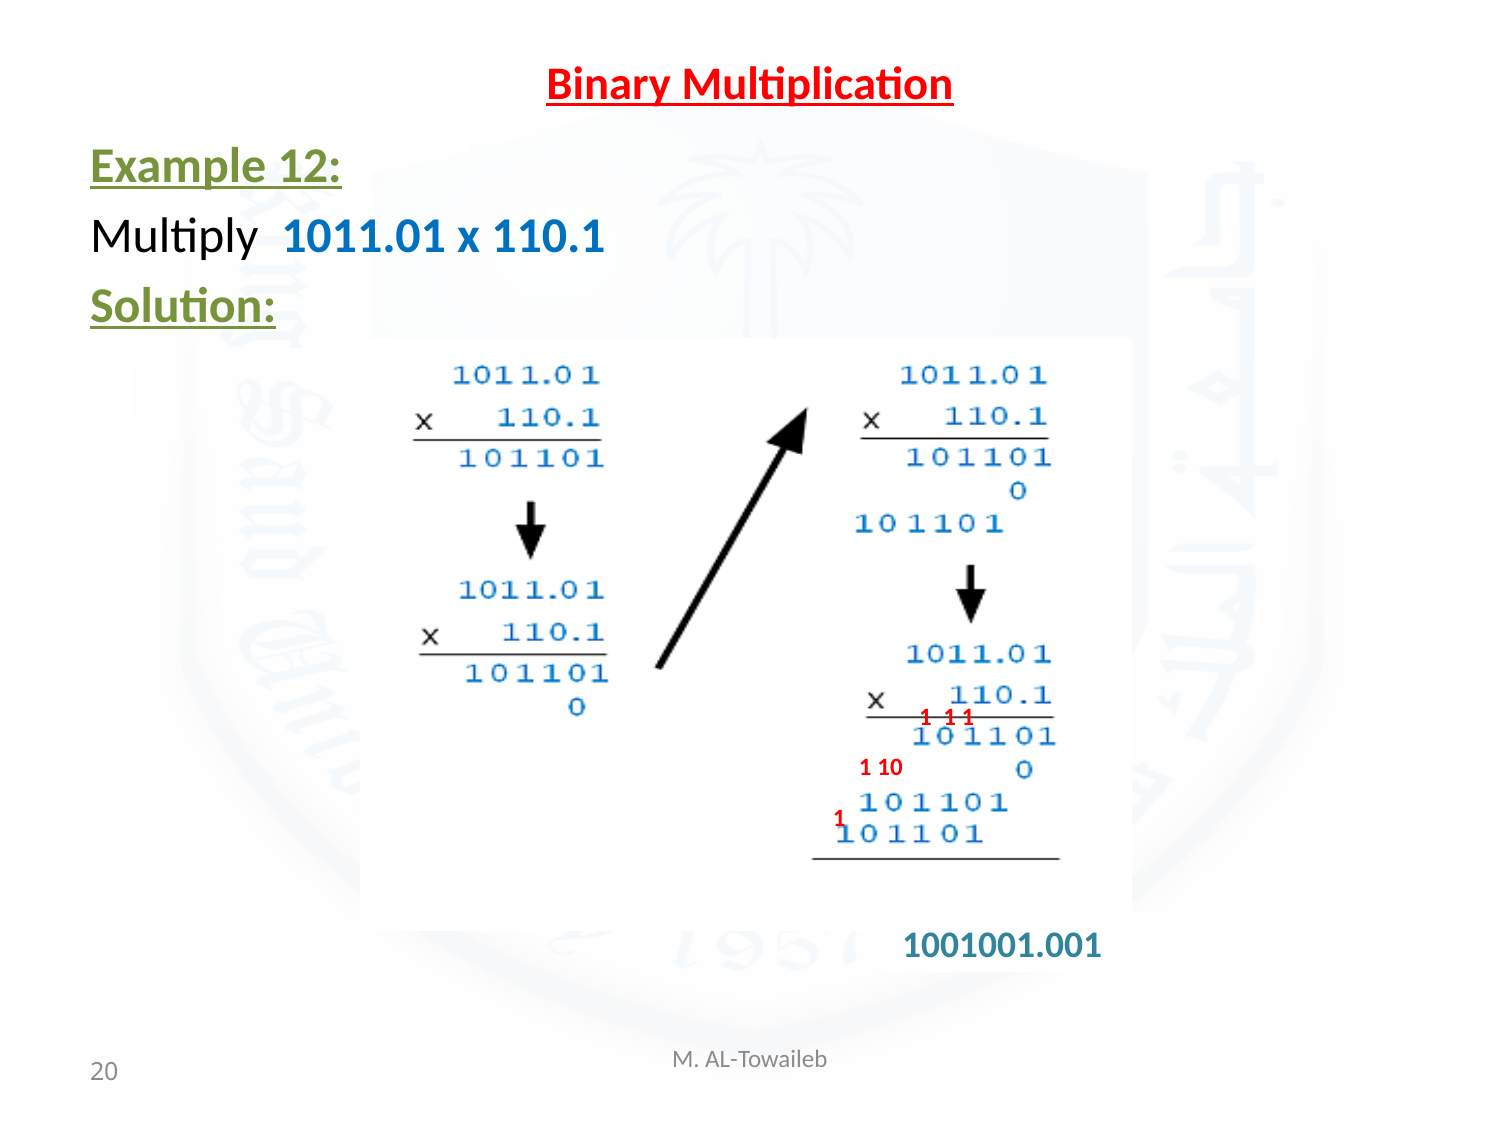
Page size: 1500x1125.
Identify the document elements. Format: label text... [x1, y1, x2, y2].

slide_number 20 [75, 1042, 425, 1103]
picture [359, 337, 1133, 931]
title Binary Multiplication [75, 45, 1425, 173]
list Example 12: Multiply 1011.01 x 110.1 Solution: [75, 173, 1425, 421]
footer M. AL-Towaileb [512, 1042, 988, 1103]
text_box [783, 692, 1481, 974]
